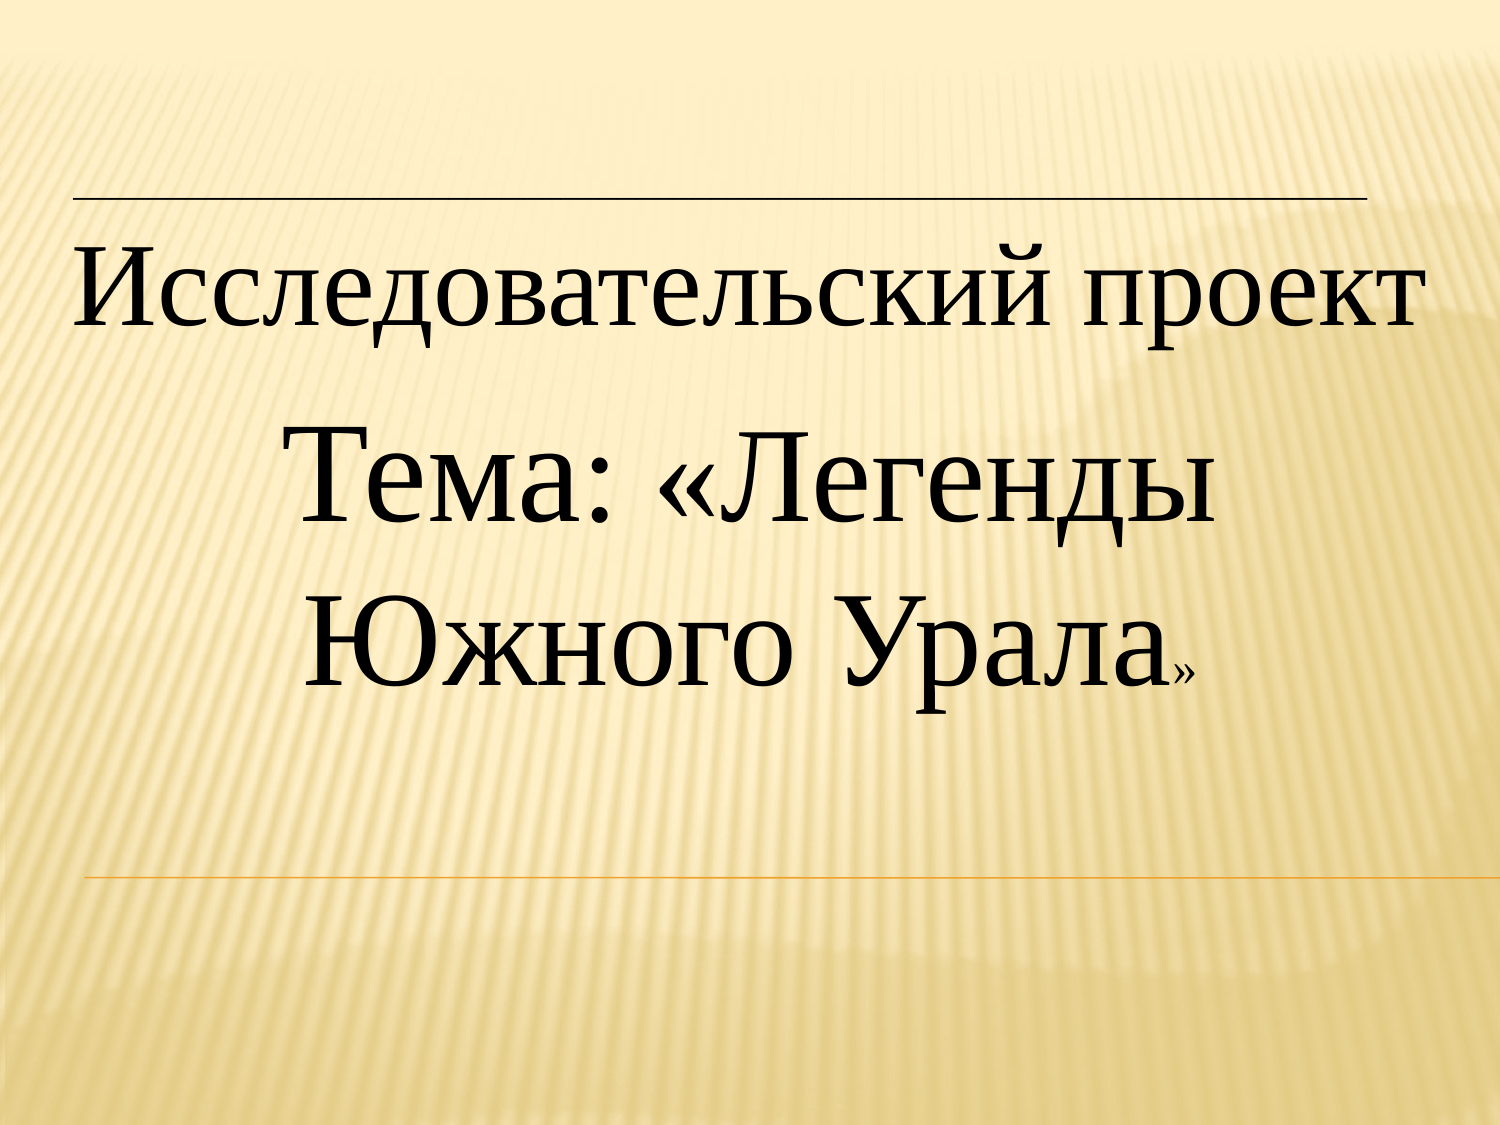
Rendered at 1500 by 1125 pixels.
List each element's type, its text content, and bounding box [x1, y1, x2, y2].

title _____________________________________________________________________ [58, 105, 1477, 258]
subtitle Исследовательский проект Тема: «Легенды Южного Урала» [46, 199, 1454, 892]
